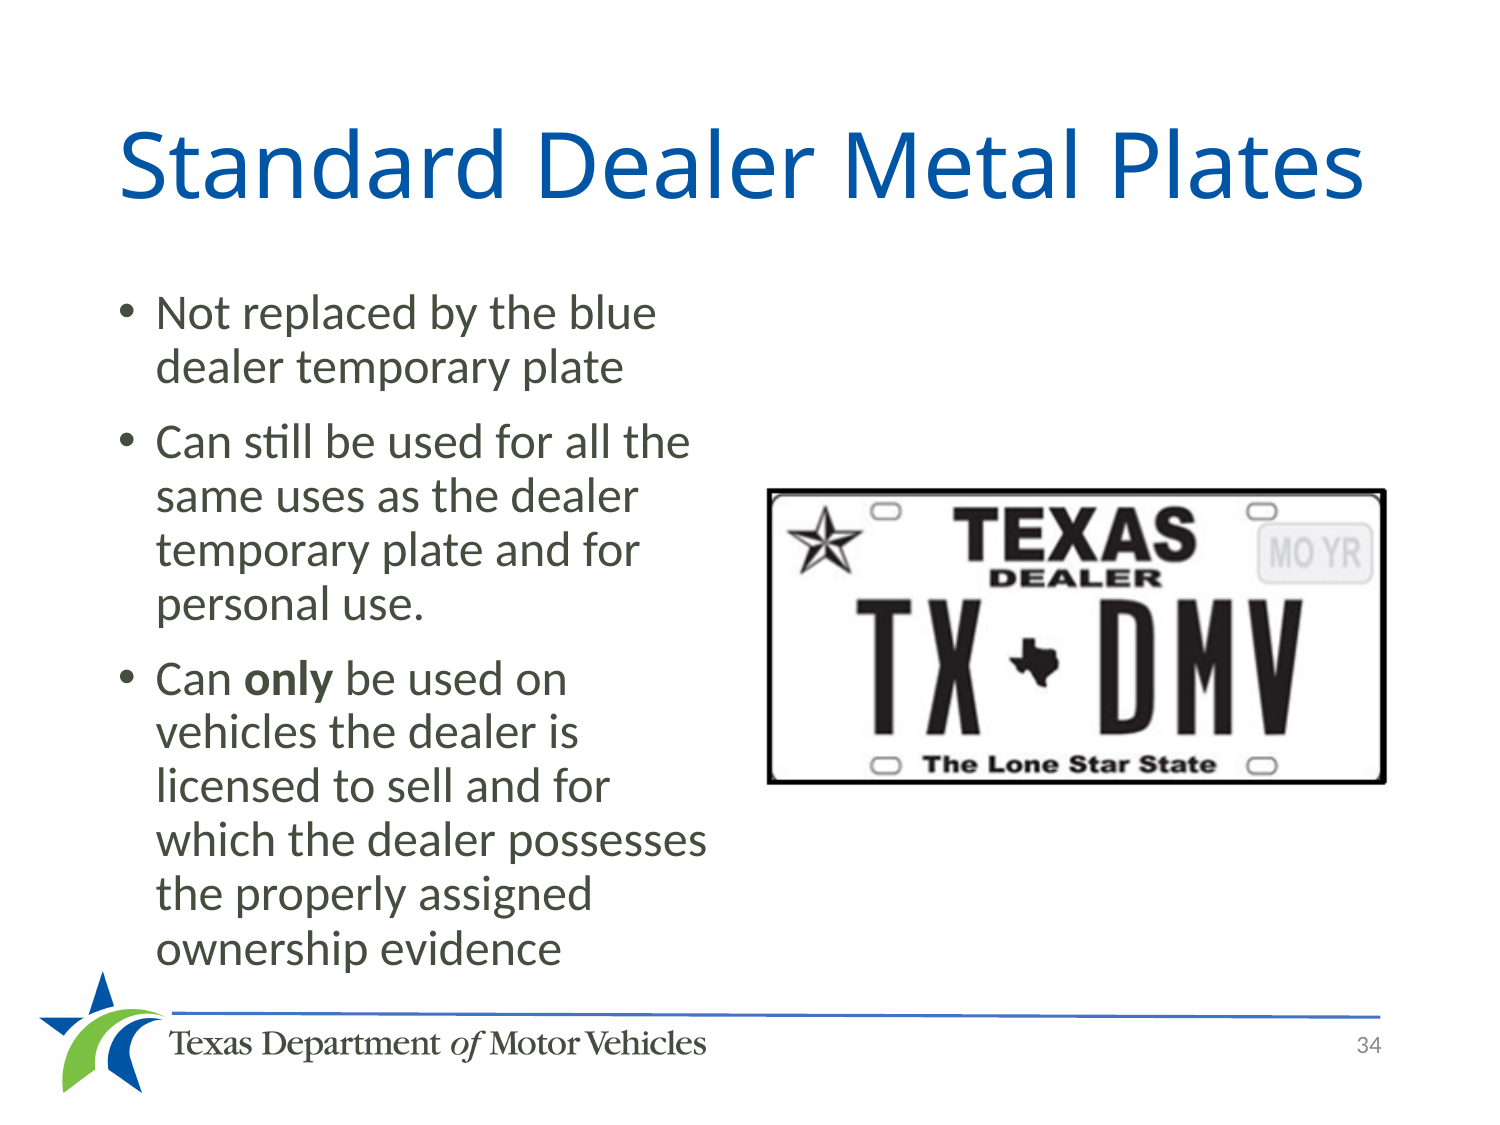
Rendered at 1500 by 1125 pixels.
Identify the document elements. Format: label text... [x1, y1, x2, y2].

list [759, 477, 1397, 795]
slide_number 34 [1059, 1013, 1397, 1074]
picture [39, 971, 706, 1093]
title Standard Dealer Metal Plates [103, 59, 1397, 278]
text_box Not replaced by the blue dealer temporary plate Can still be used for all the same uses as the dealer temporary plate and for personal use. Can only be used on vehicles the dealer is licensed to sell and for which the dealer possesses the properly assigned ownership evidence [103, 278, 741, 993]
